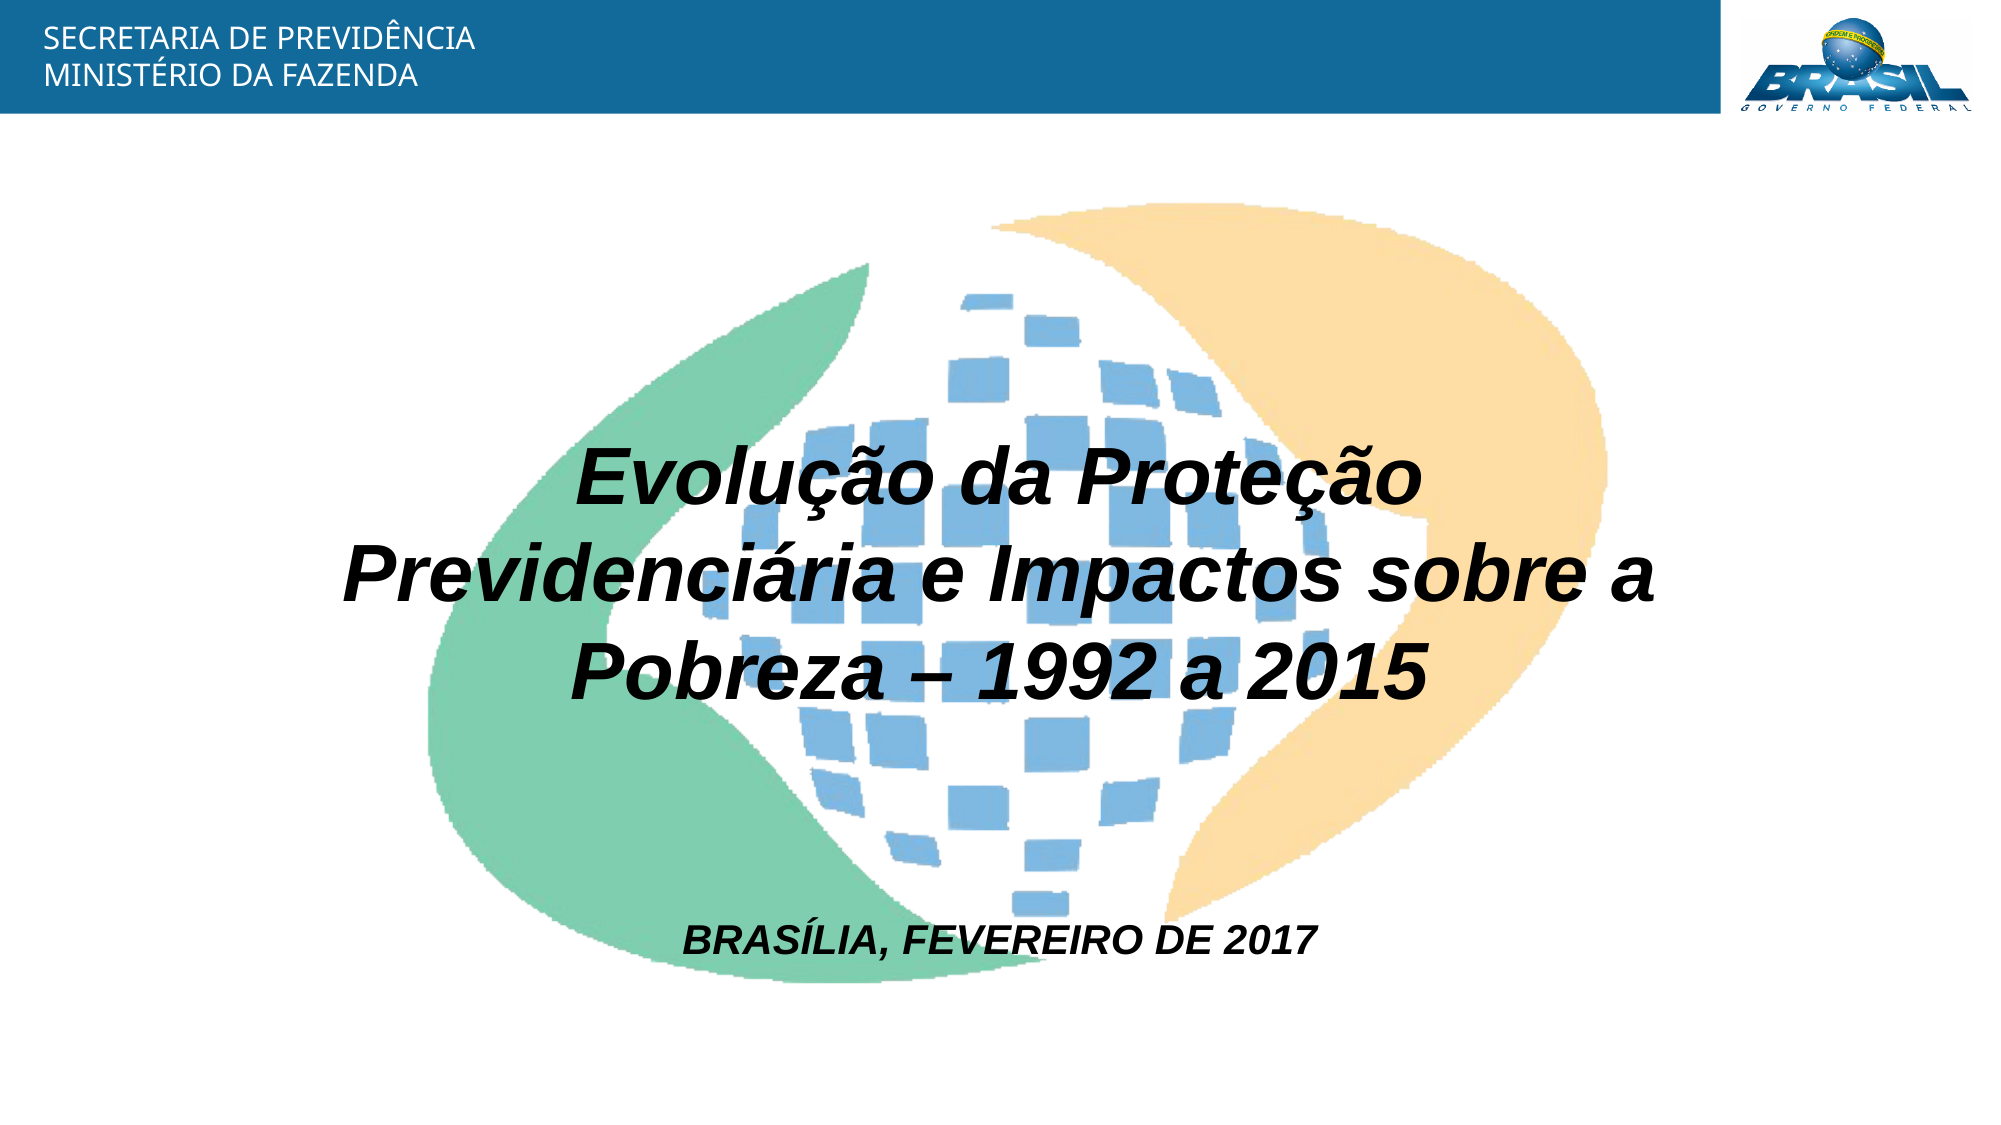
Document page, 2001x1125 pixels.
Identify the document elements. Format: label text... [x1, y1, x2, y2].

picture [1741, 18, 1972, 111]
text_box Evolução da Proteção Previdenciária e Impactos sobre a Pobreza – 1992 a 2015 BRASÍLIA, FEVEREIRO DE 2017 [314, 362, 382, 971]
text_box Evolução da Proteção Previdenciária e Impactos sobre a Pobreza – 1992 a 2015 BRASÍLIA, FEVEREIRO DE 2017 [1629, 362, 1686, 971]
picture [387, 162, 1626, 1015]
